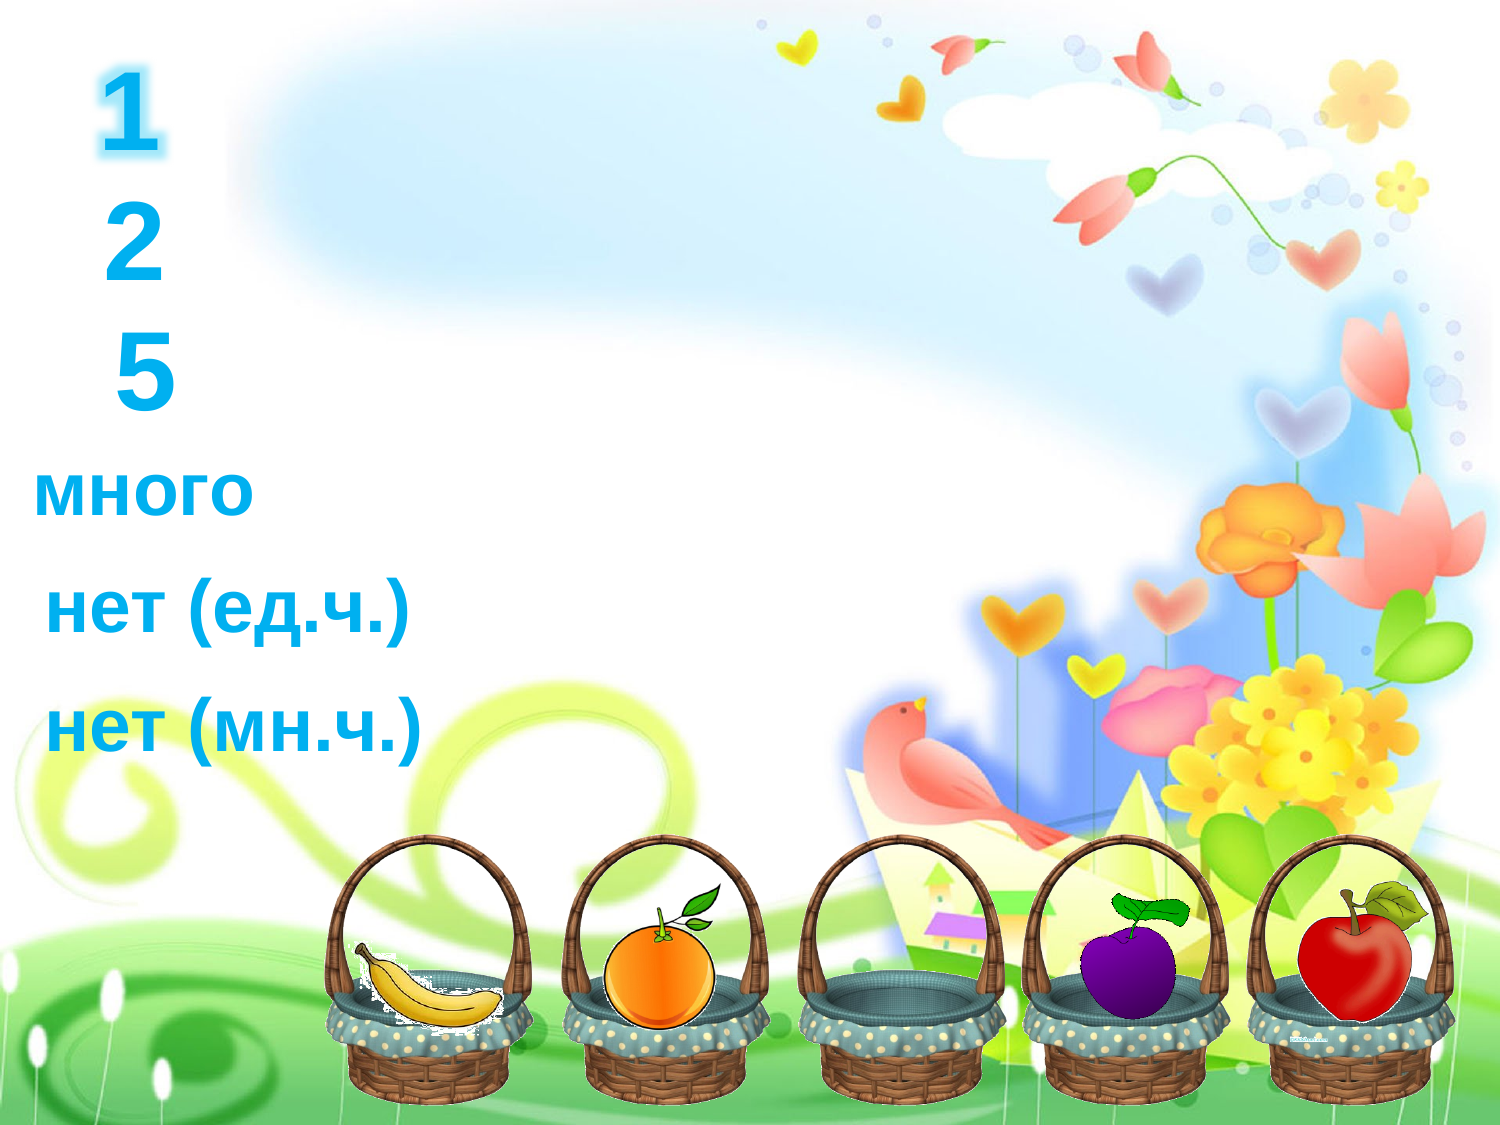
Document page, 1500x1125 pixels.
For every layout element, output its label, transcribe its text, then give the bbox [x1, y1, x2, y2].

text_box 5 [100, 290, 183, 432]
text_box нет (ед.ч.) [29, 550, 432, 656]
text_box нет (мн.ч.) [29, 668, 656, 774]
text_box 1 [76, 30, 183, 181]
text_box много [17, 432, 349, 538]
text_box 2 [88, 160, 183, 311]
picture [0, 0, 1500, 1125]
